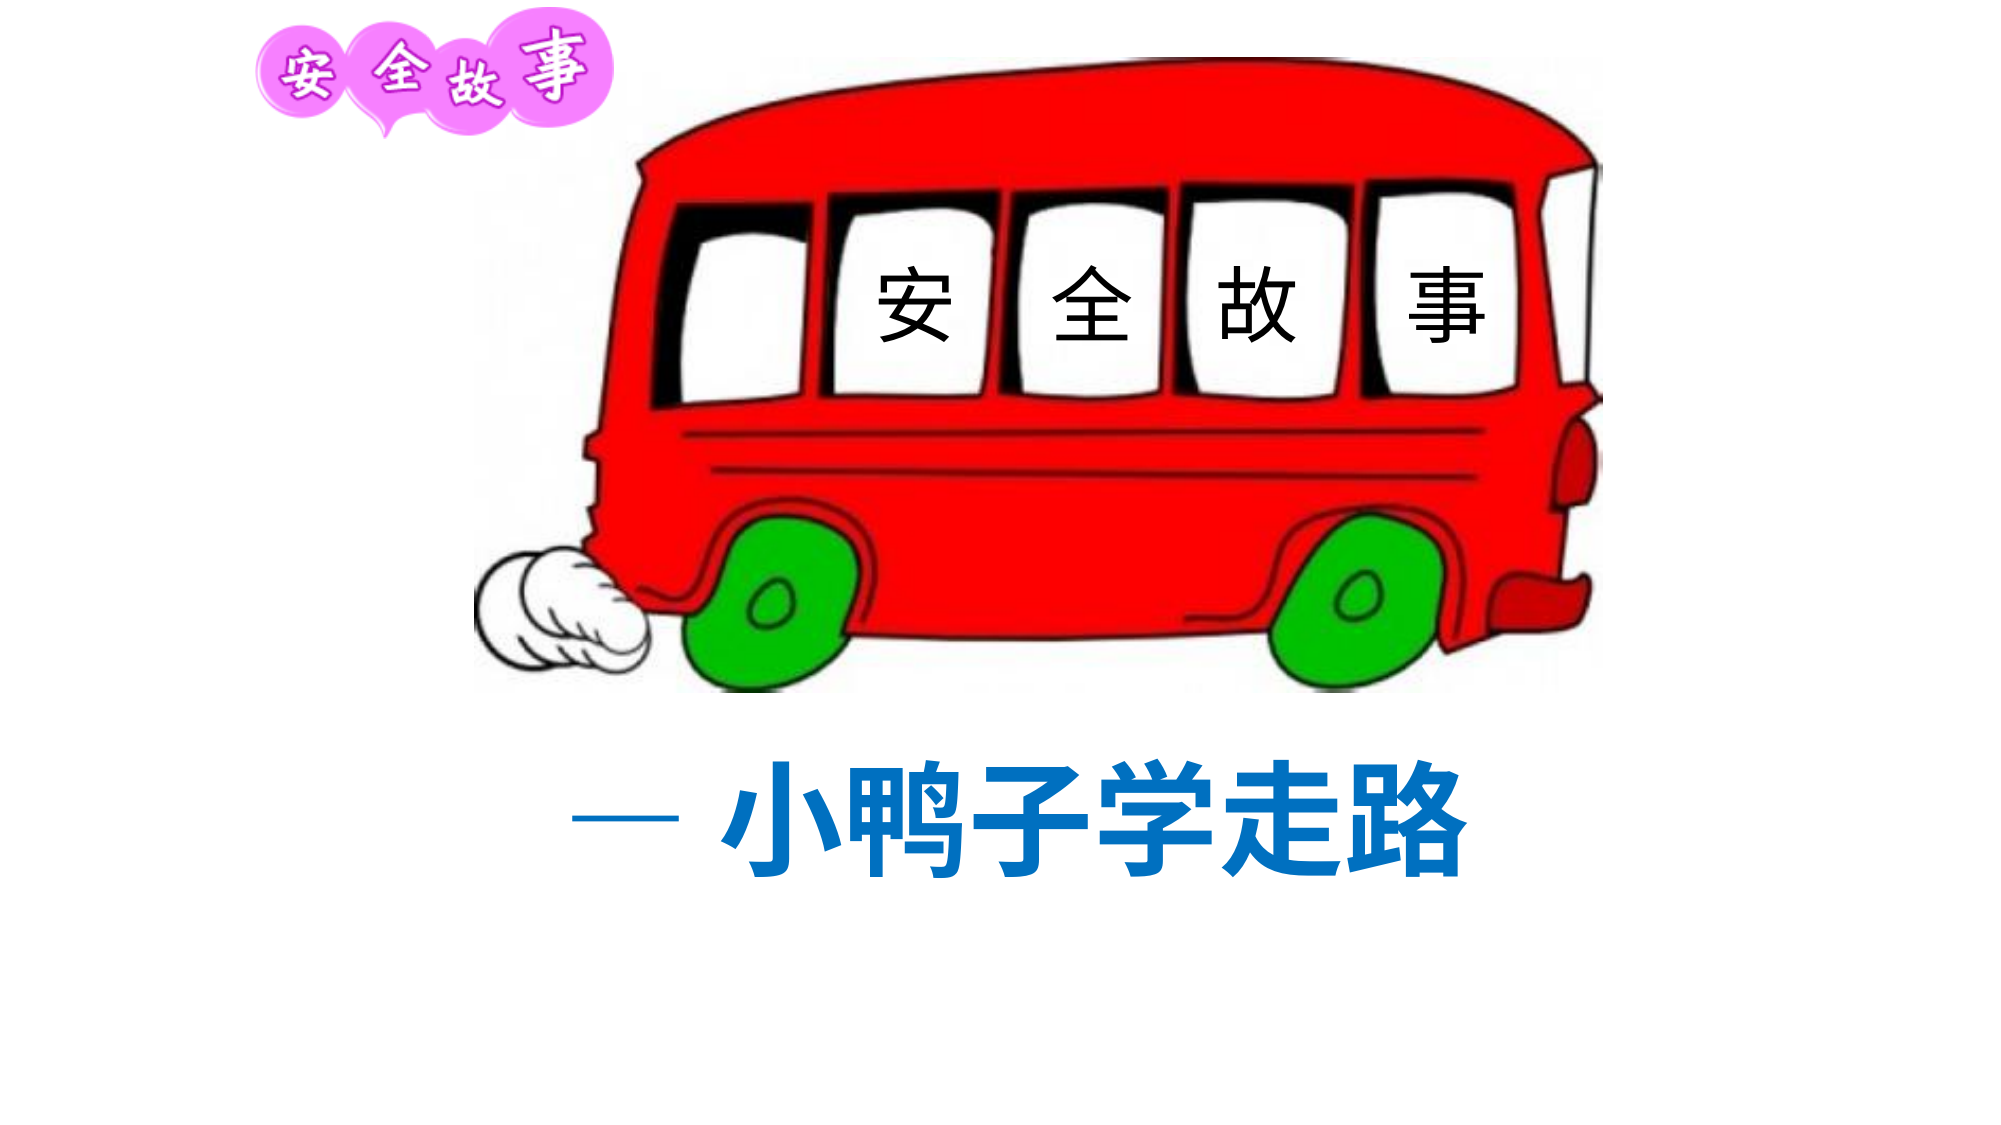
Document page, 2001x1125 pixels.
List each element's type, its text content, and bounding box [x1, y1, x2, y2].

picture [255, 7, 1603, 693]
text_box —小鸭子学走路 [549, 733, 1484, 899]
